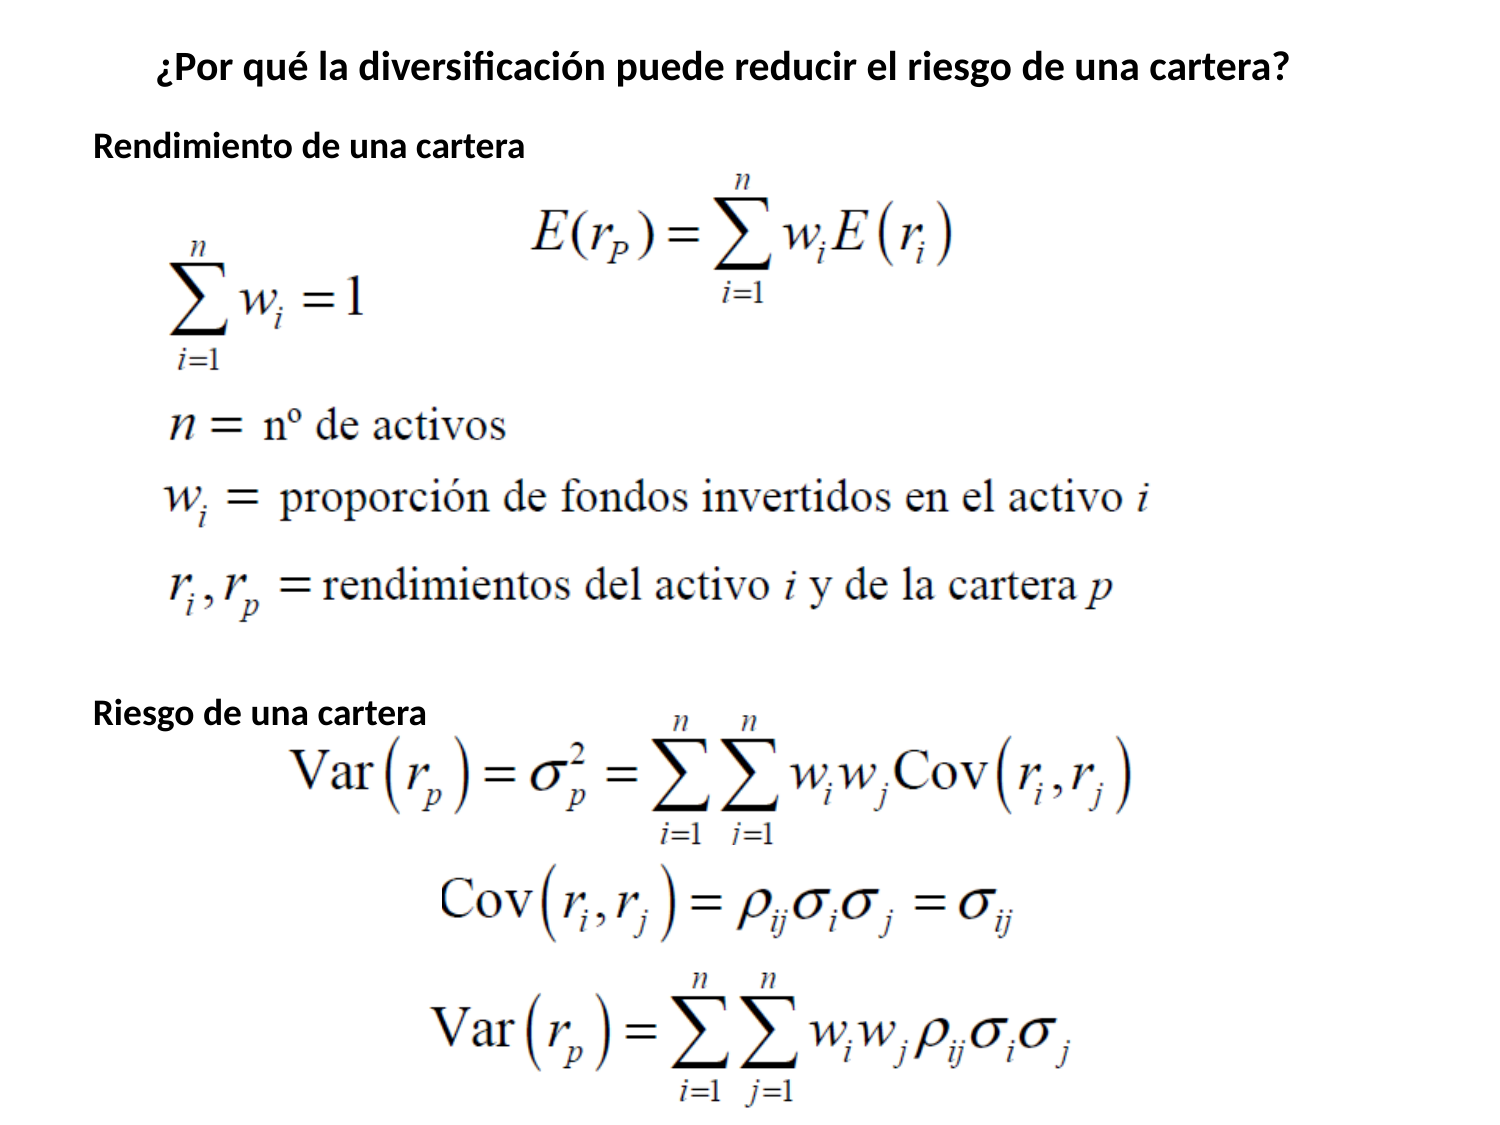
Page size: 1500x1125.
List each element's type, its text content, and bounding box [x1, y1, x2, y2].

text_box Riesgo de una cartera [78, 680, 443, 741]
picture [135, 385, 1188, 537]
text_box Rendimiento de una cartera [78, 113, 542, 174]
picture [253, 692, 1244, 1125]
picture [489, 160, 1010, 322]
picture [135, 219, 385, 378]
picture [147, 538, 1147, 646]
text_box ¿Por qué la diversificación puede reducir el riesgo de una cartera? [140, 30, 1307, 96]
